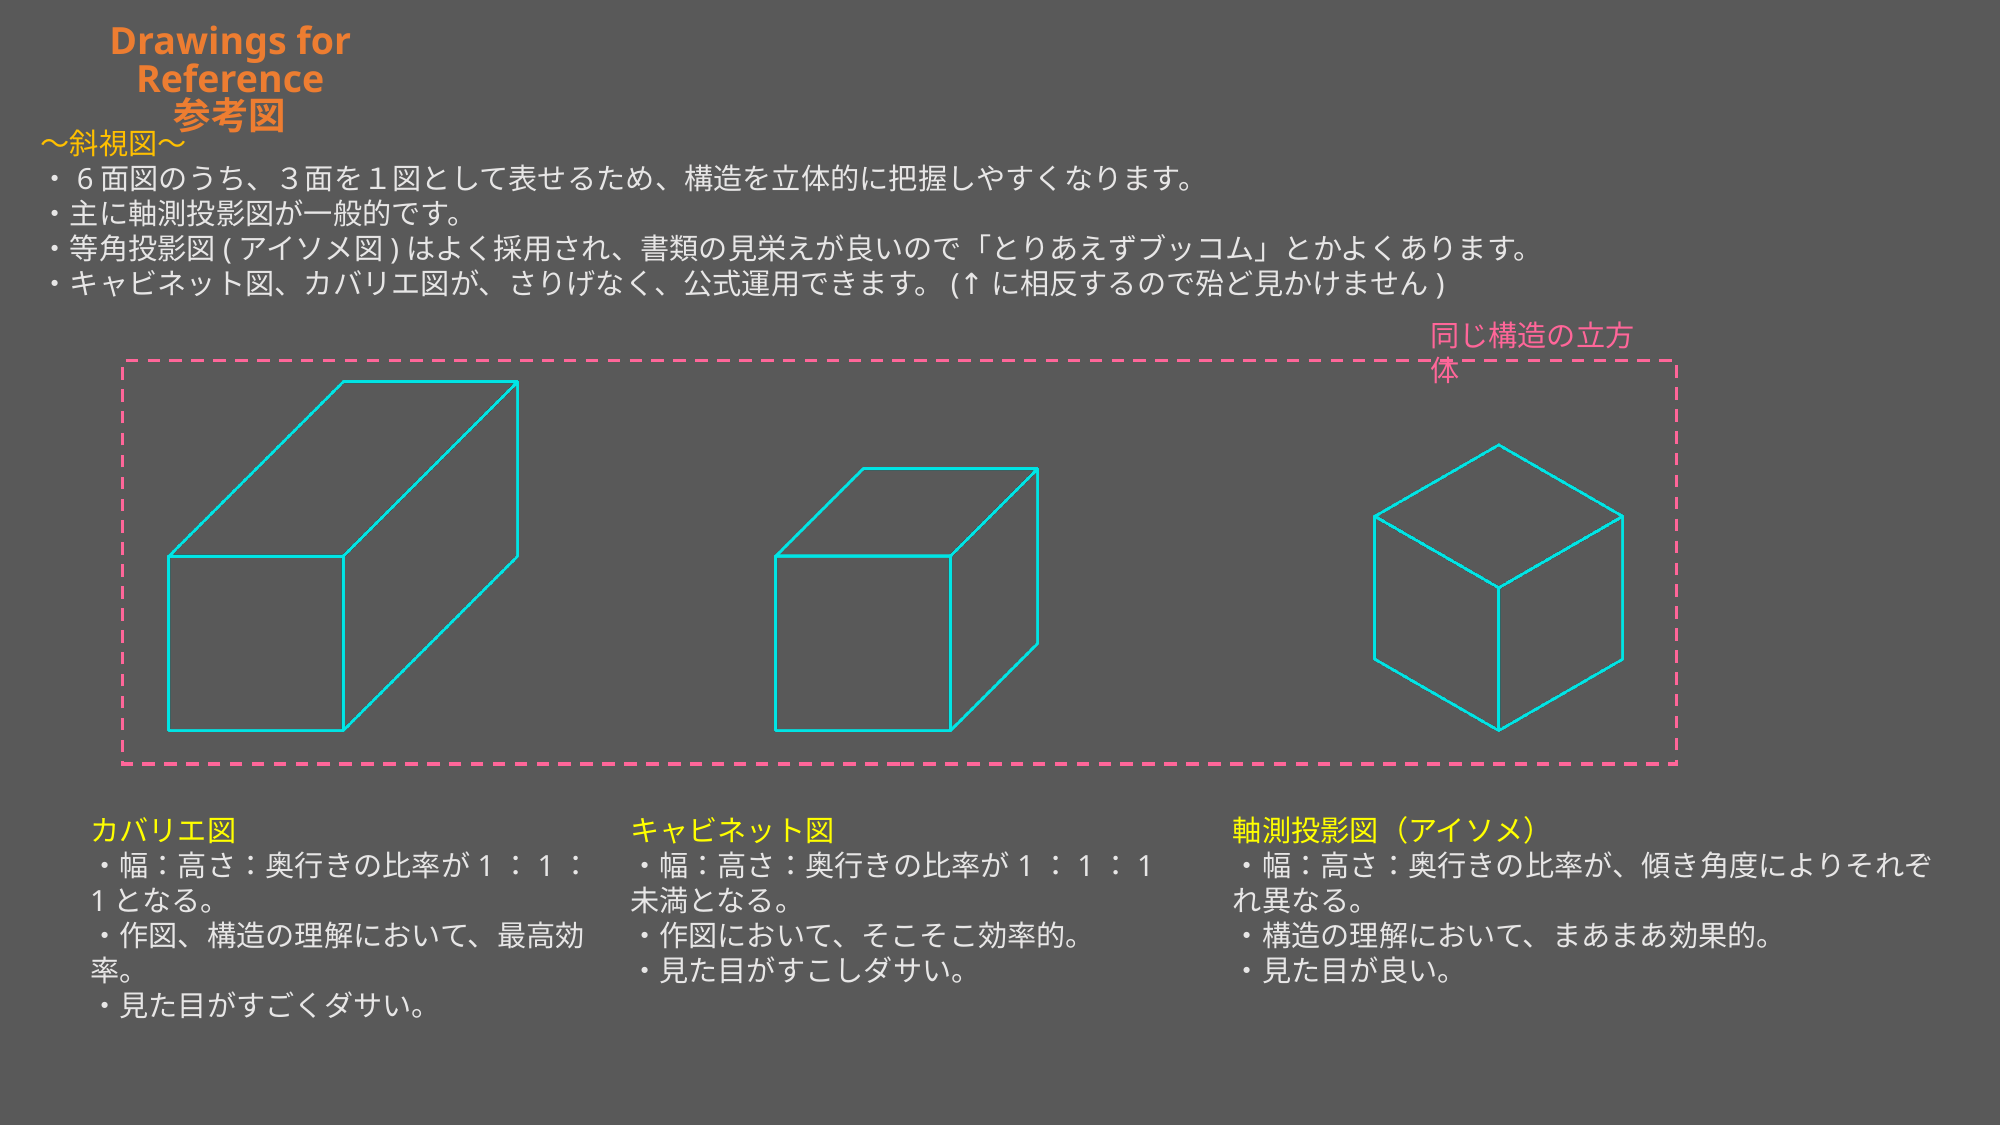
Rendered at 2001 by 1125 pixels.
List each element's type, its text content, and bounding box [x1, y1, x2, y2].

text_box キャビネット図 ・幅：高さ：奥行きの比率が1：1：1未満となる。 ・作図において、そこそこ効率的。 ・見た目がすこしダサい。 [615, 805, 1198, 995]
picture [1373, 443, 1624, 732]
text_box カバリエ図 ・幅：高さ：奥行きの比率が1：1：1となる。 ・作図、構造の理解において、最高効率。 ・見た目がすごくダサい。 [75, 805, 610, 1030]
picture [167, 380, 519, 732]
text_box Drawings for Reference 参考図 [25, 17, 435, 145]
picture [774, 467, 1039, 732]
text_box 軸測投影図（アイソメ） ・幅：高さ：奥行きの比率が、傾き角度によりそれぞれ異なる。 ・構造の理解において、まあまあ効果的。 ・見た目が良い。 [1218, 805, 1963, 995]
text_box 同じ構造の立方体 [1415, 309, 1677, 395]
text_box ～斜視図～ ・6面図のうち、３面を１図として表せるため、構造を立体的に把握しやすくなります。 ・主に軸測投影図が一般的です。 ・等角投影図(アイソメ図)はよく採用され、書類の見栄えが良いので「とりあえずブッコム」とかよくあります。 ・キャビネット図、カバリエ図が、さりげなく、公式運用できます。(↑に相反するので殆ど見かけません) [25, 118, 1863, 308]
text_box [122, 359, 1677, 765]
